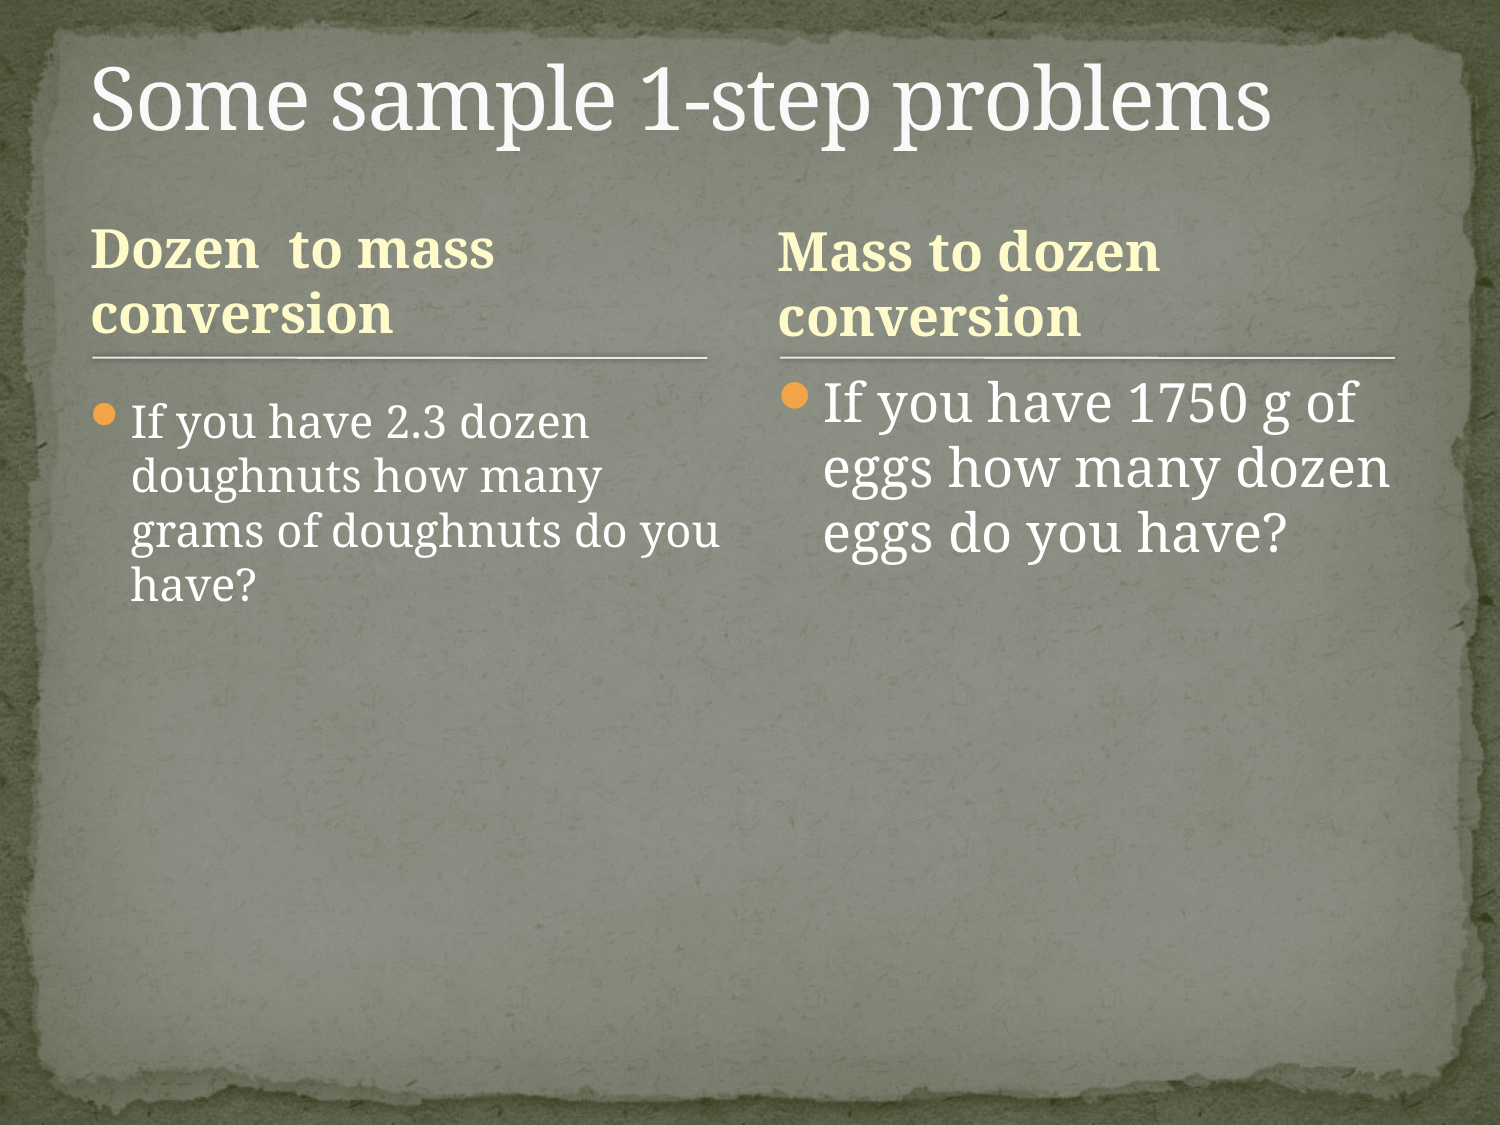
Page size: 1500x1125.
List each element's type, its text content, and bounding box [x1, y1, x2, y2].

list If you have 1750 g of eggs how many dozen eggs do you have? [762, 361, 1426, 654]
list Dozen to mass conversion [73, 225, 740, 354]
list Mass to dozen conversion [760, 228, 1427, 357]
list If you have 2.3 dozen doughnuts how many grams of doughnuts do you have? [75, 385, 738, 621]
title Some sample 1-step problems [74, 25, 1425, 156]
